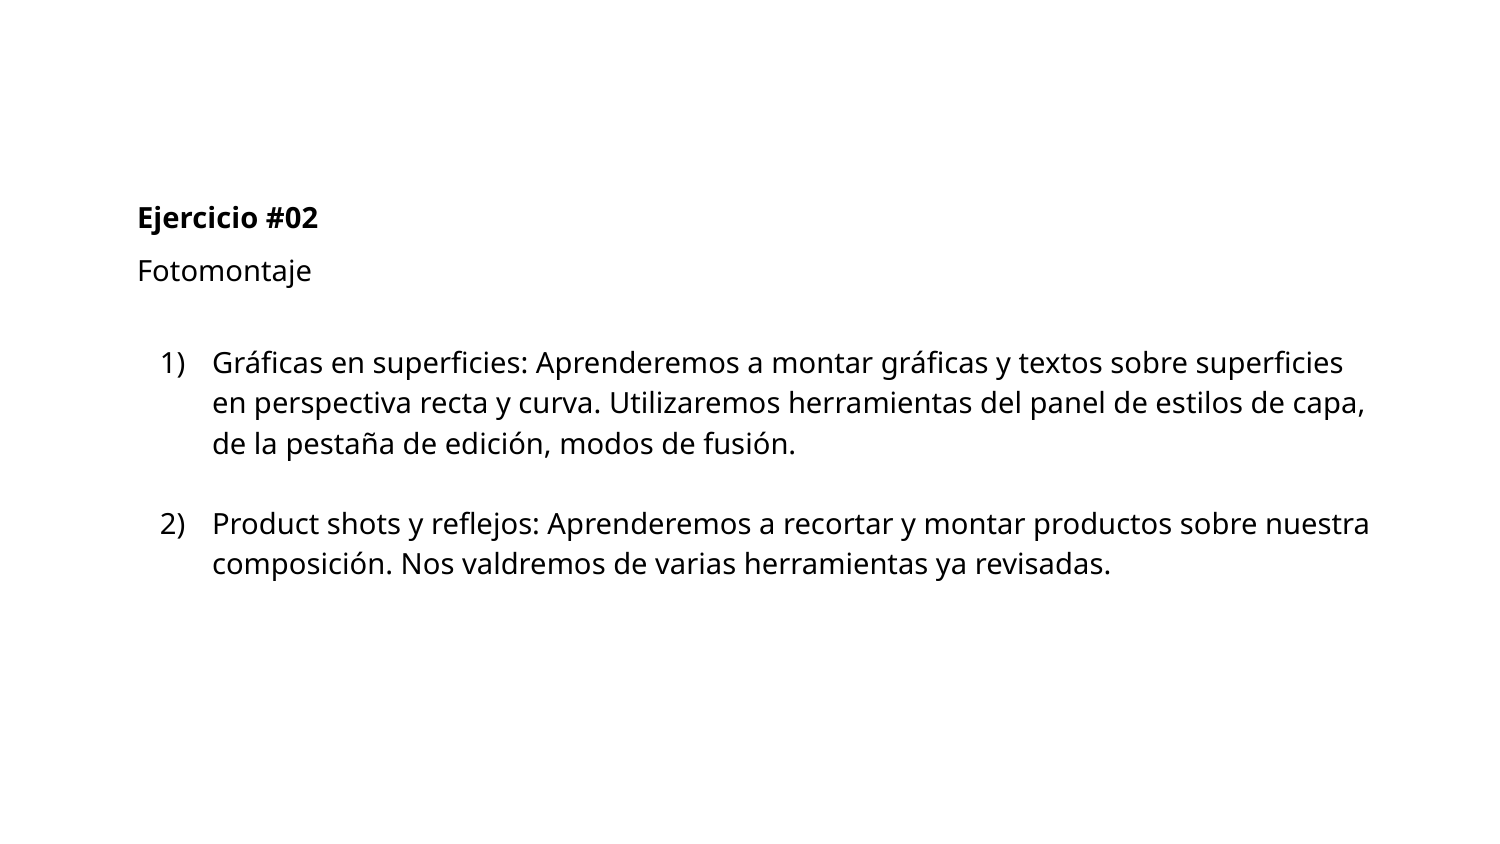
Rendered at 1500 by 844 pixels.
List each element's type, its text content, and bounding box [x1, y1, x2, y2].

text_box Ejercicio #02 Fotomontaje Gráficas en superficies: Aprenderemos a montar gráficas y textos sobre superficies en perspectiva recta y curva. Utilizaremos herramientas del panel de estilos de capa, de la pestaña de edición, modos de fusión. Product shots y reflejos: Aprenderemos a recortar y montar productos sobre nuestra composición. Nos valdremos de varias herramientas ya revisadas. [122, 167, 1397, 596]
